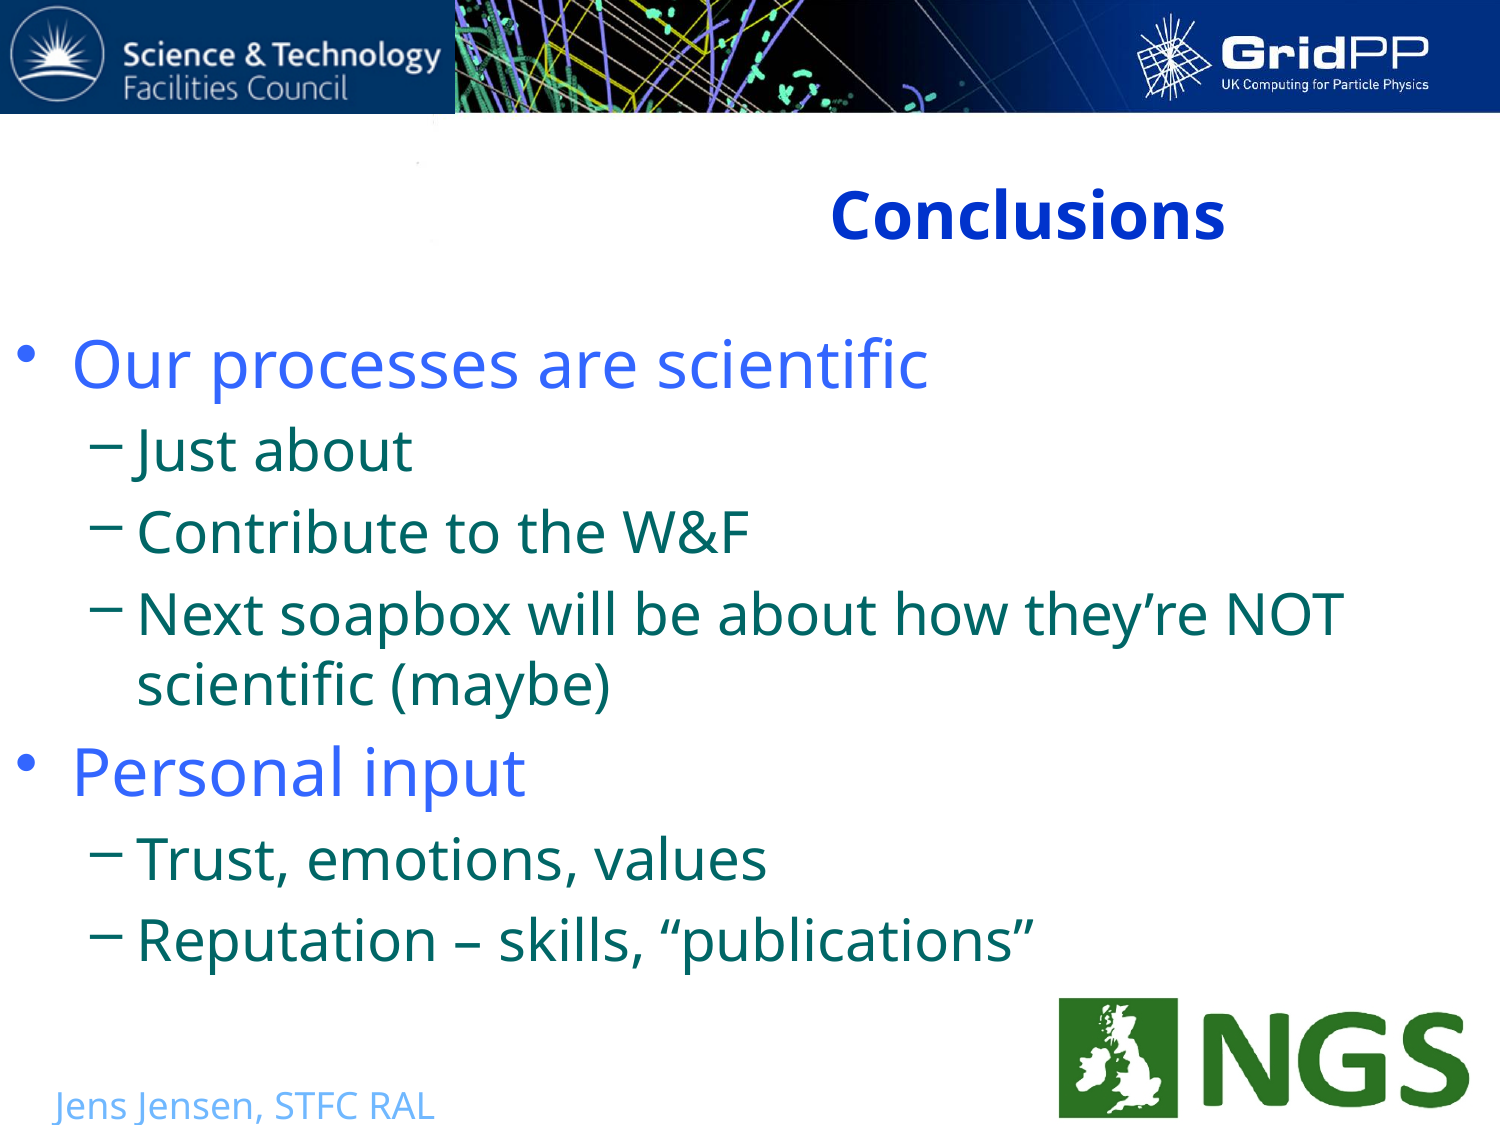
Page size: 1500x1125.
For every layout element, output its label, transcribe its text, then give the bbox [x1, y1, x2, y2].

picture [0, 0, 1500, 314]
picture [0, 1036, 1500, 1125]
list Our processes are scientific Just about Contribute to the W&F Next soapbox will be about how they’re NOT scientific (maybe) Personal input Trust, emotions, values Reputation – skills, “publications” [0, 314, 1500, 1036]
title Conclusions [584, 125, 1473, 301]
